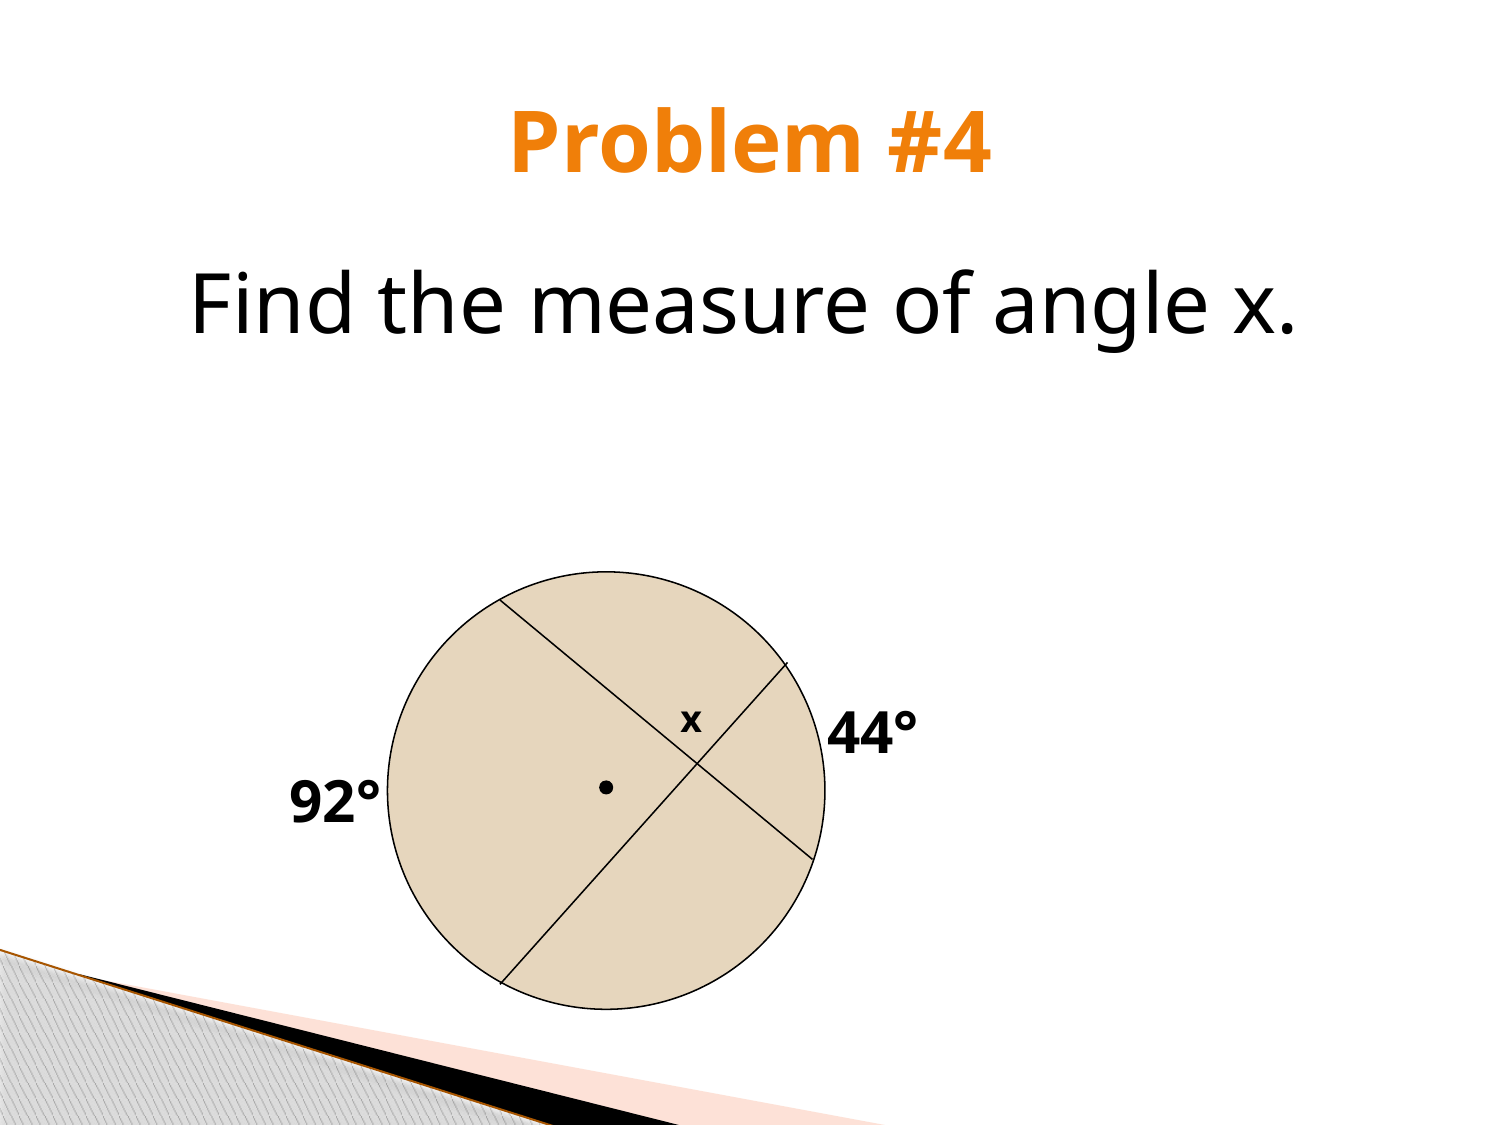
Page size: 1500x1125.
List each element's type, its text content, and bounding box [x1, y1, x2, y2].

text_box 44° [812, 687, 966, 773]
text_box 92° [275, 756, 429, 841]
text_box x [665, 687, 754, 748]
title Problem #4 [75, 45, 1425, 233]
text_box [390, 571, 825, 1010]
text_box [599, 781, 613, 794]
list Find the measure of angle x. [75, 243, 1425, 986]
